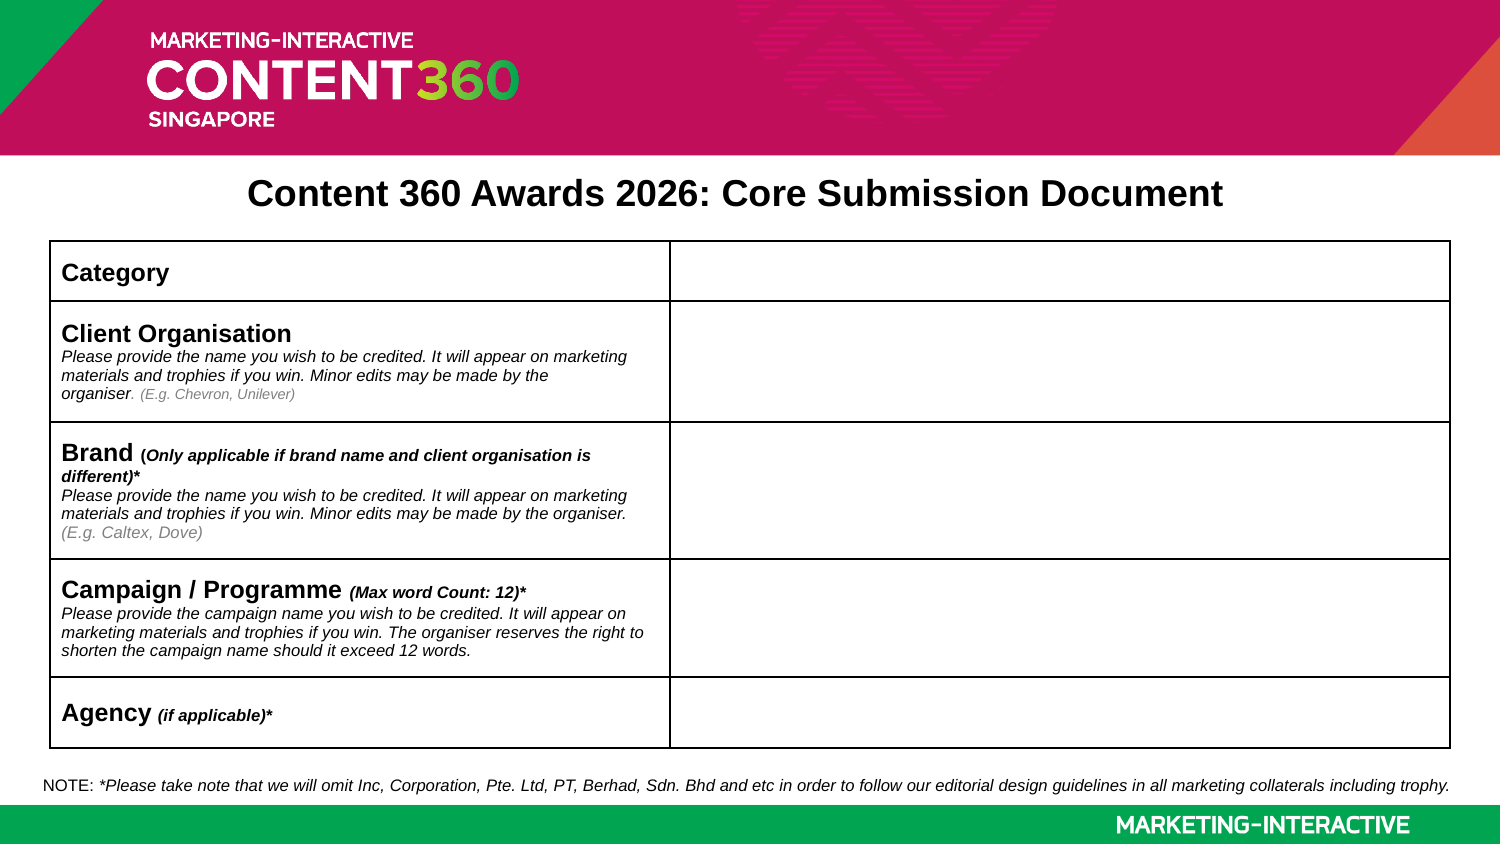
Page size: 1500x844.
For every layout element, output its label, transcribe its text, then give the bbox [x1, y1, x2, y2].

table_cell Agency (if applicable)* [51, 678, 669, 747]
picture [0, 0, 1500, 844]
table_header [671, 242, 1449, 300]
table_cell Brand (Only applicable if brand name and client organisation is different)* Please provide the name you wish to be credited. It will appear on marketing materials and trophies if you win. Minor edits may be made by the organiser. (E.g. Caltex, Dove) [51, 423, 669, 558]
text_box NOTE: *Please take note that we will omit Inc, Corporation, Pte. Ltd, PT, Berhad, Sdn. Bhd and etc in order to follow our editorial design guidelines in all marketing collaterals including trophy. [28, 764, 1500, 802]
table_cell Campaign / Programme (Max word Count: 12)* Please provide the campaign name you wish to be credited. It will appear on marketing materials and trophies if you win. The organiser reserves the right to shorten the campaign name should it exceed 12 words. [51, 560, 669, 676]
table_header Category [51, 242, 669, 300]
table_cell [671, 678, 1449, 747]
text_box Content 360 Awards 2026: Core Submission Document [230, 161, 1241, 222]
table_cell [671, 423, 1449, 558]
table_cell [671, 302, 1449, 421]
table_cell Client Organisation Please provide the name you wish to be credited. It will appear on marketing materials and trophies if you win. Minor edits may be made by the organiser. (E.g. Chevron, Unilever) [51, 302, 669, 421]
table_cell [671, 560, 1449, 676]
